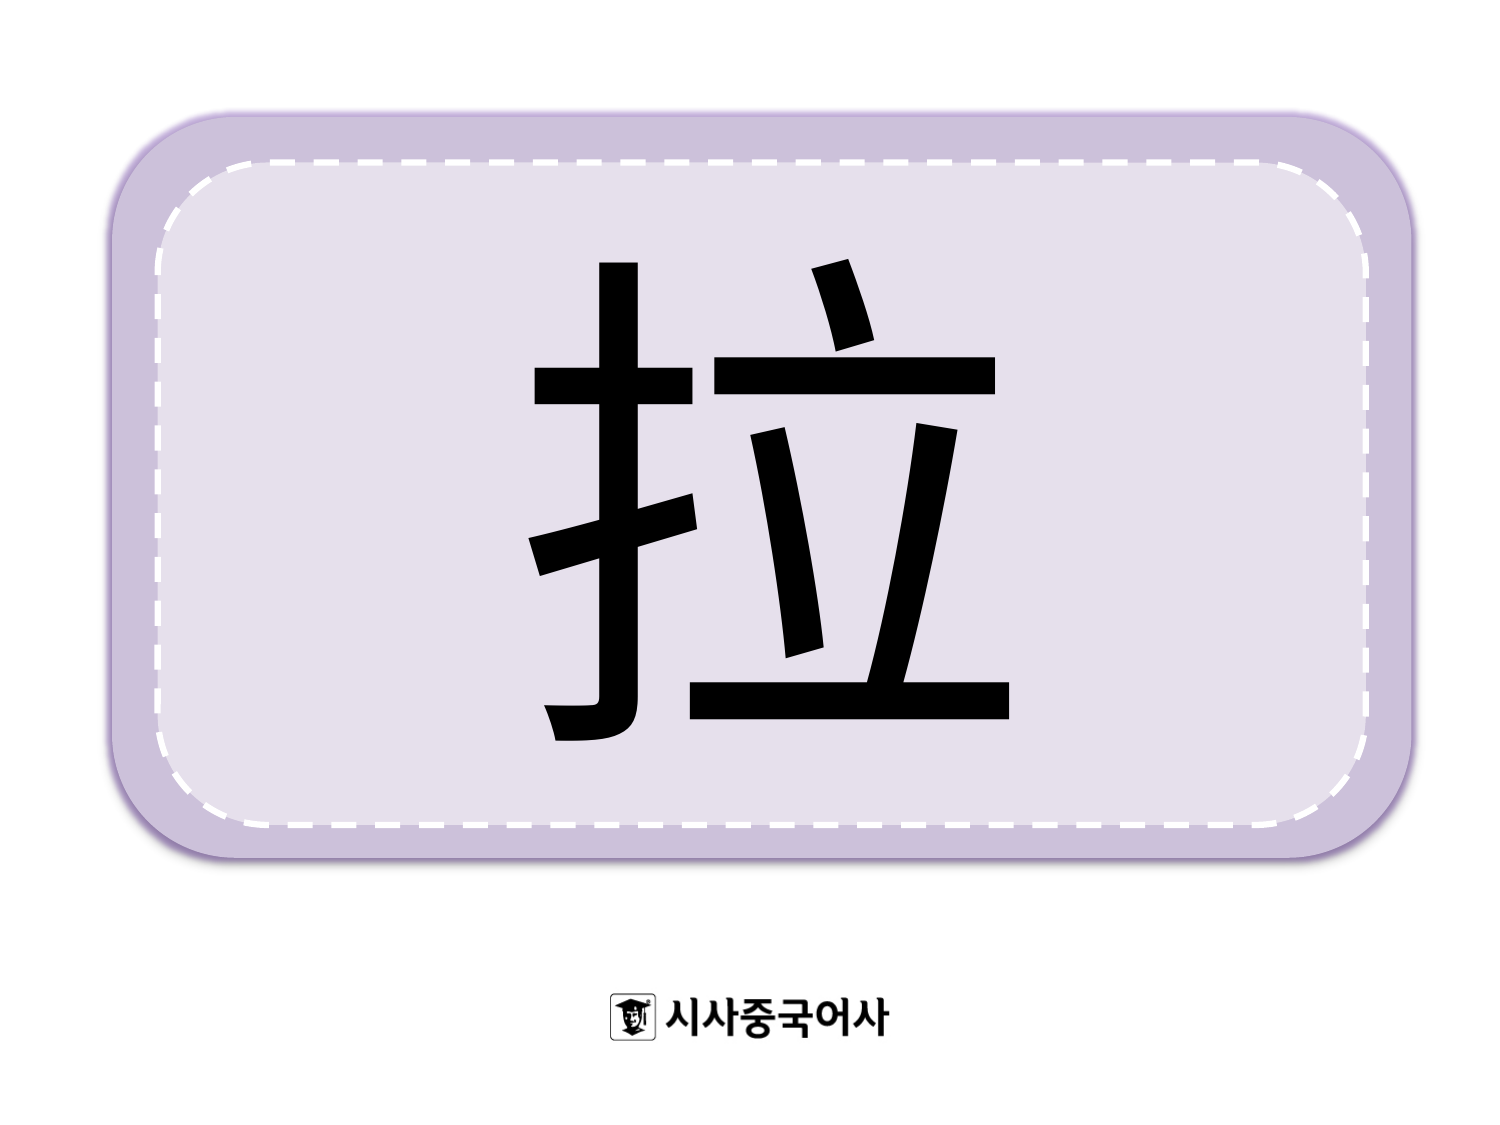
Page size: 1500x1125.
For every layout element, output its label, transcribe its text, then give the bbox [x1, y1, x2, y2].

text_box 拉 [162, 160, 1371, 824]
picture [602, 987, 898, 1047]
